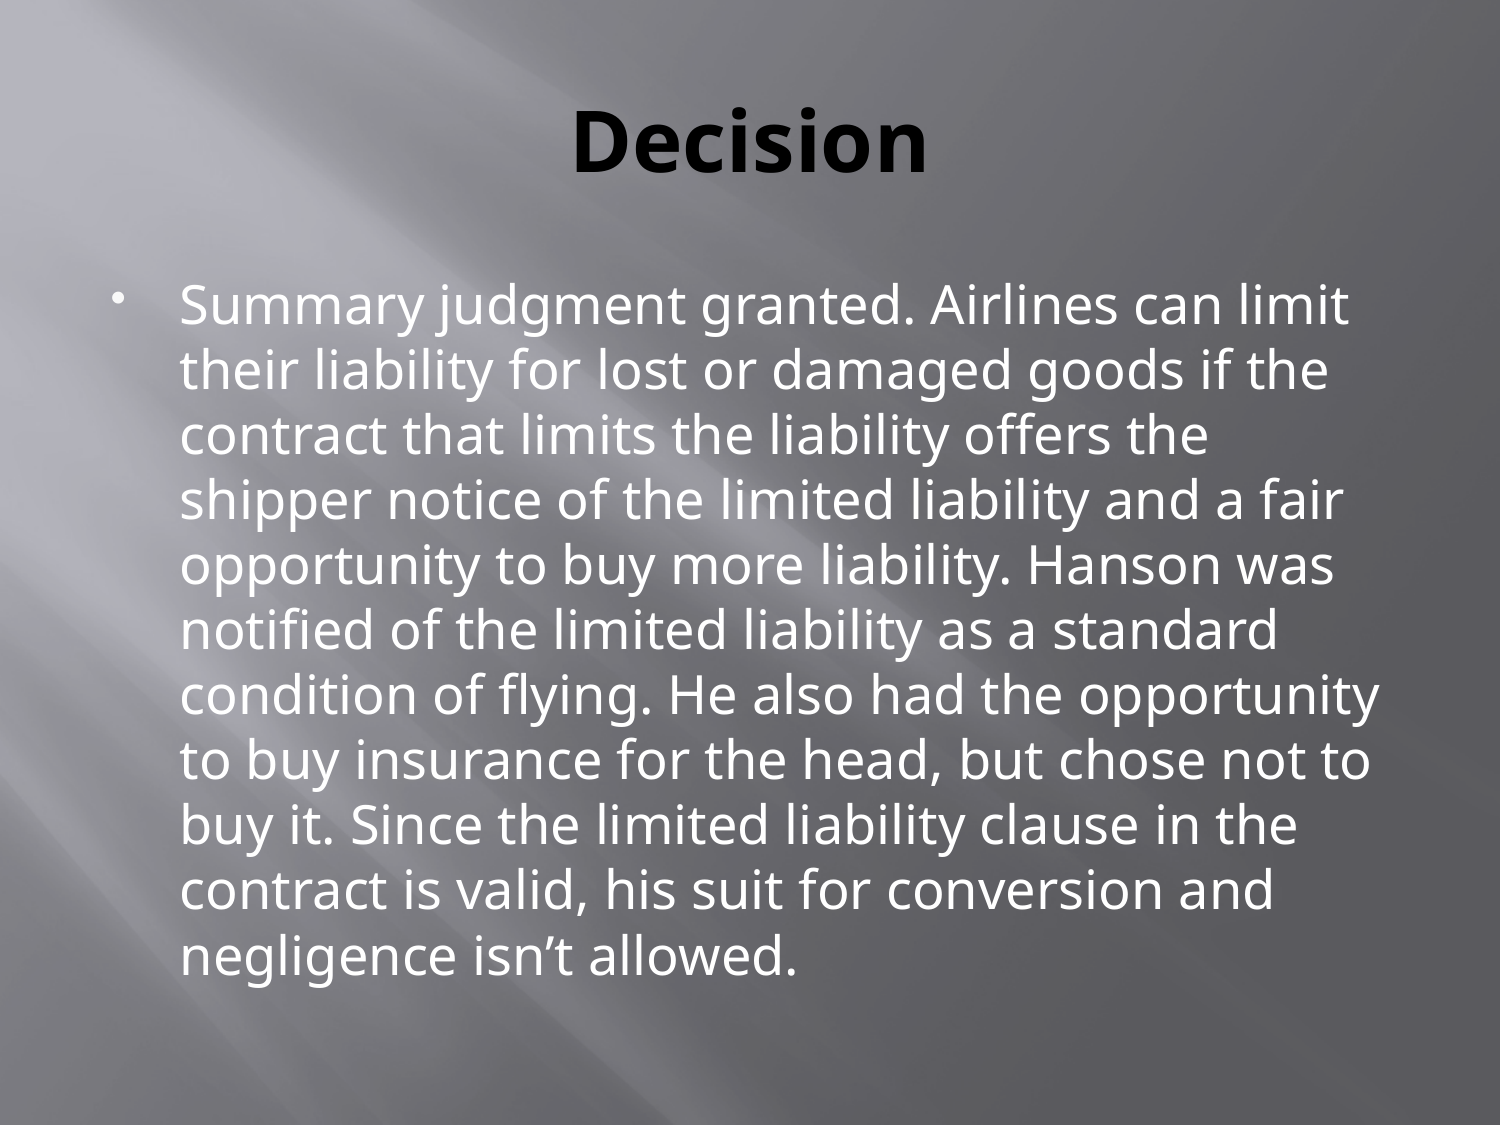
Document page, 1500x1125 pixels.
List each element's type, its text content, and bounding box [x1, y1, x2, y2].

list Summary judgment granted. Airlines can limit their liability for lost or damaged goods if the contract that limits the liability offers the shipper notice of the limited liability and a fair opportunity to buy more liability. Hanson was notified of the limited liability as a standard condition of flying. He also had the opportunity to buy insurance for the head, but chose not to buy it. Since the limited liability clause in the contract is valid, his suit for conversion and negligence isn’t allowed. [75, 262, 1425, 1035]
title Decision [75, 45, 1425, 233]
